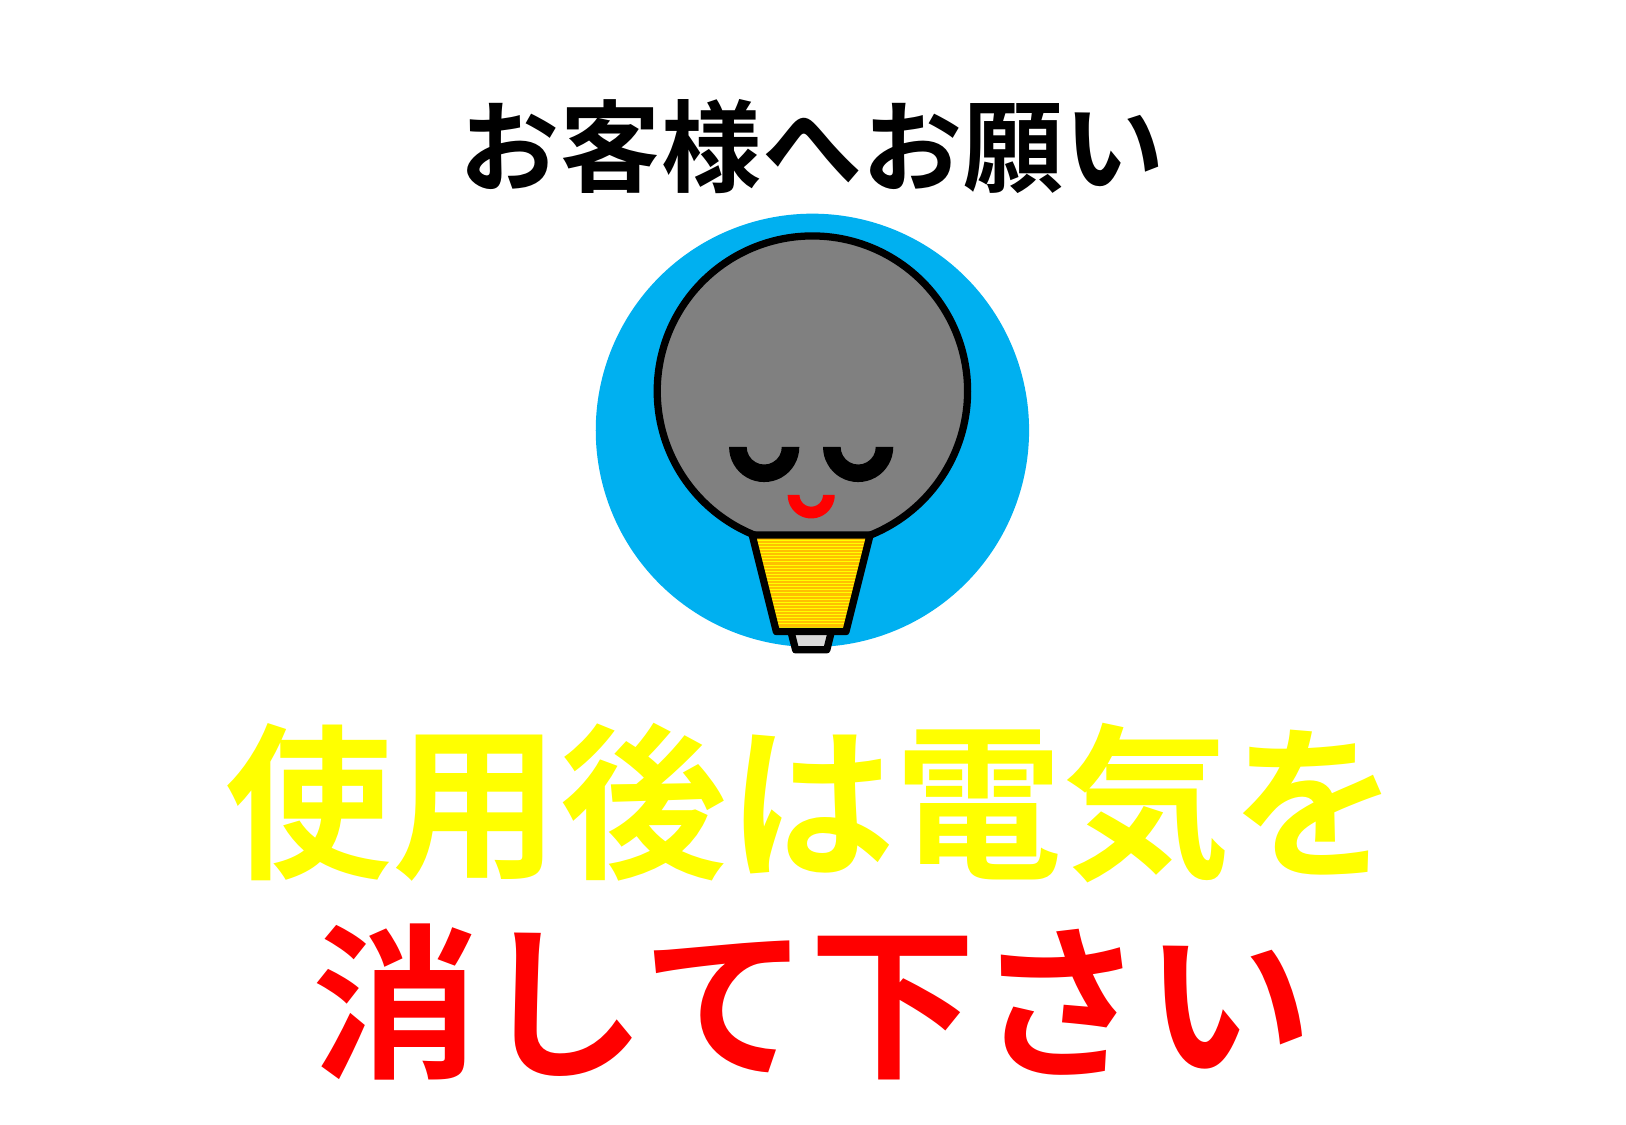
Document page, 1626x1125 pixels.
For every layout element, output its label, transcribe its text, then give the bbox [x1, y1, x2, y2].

text_box 使用後は電気を 消して下さい [0, 691, 1625, 1107]
text_box お客様へお願い [0, 76, 1625, 212]
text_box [595, 213, 1030, 651]
